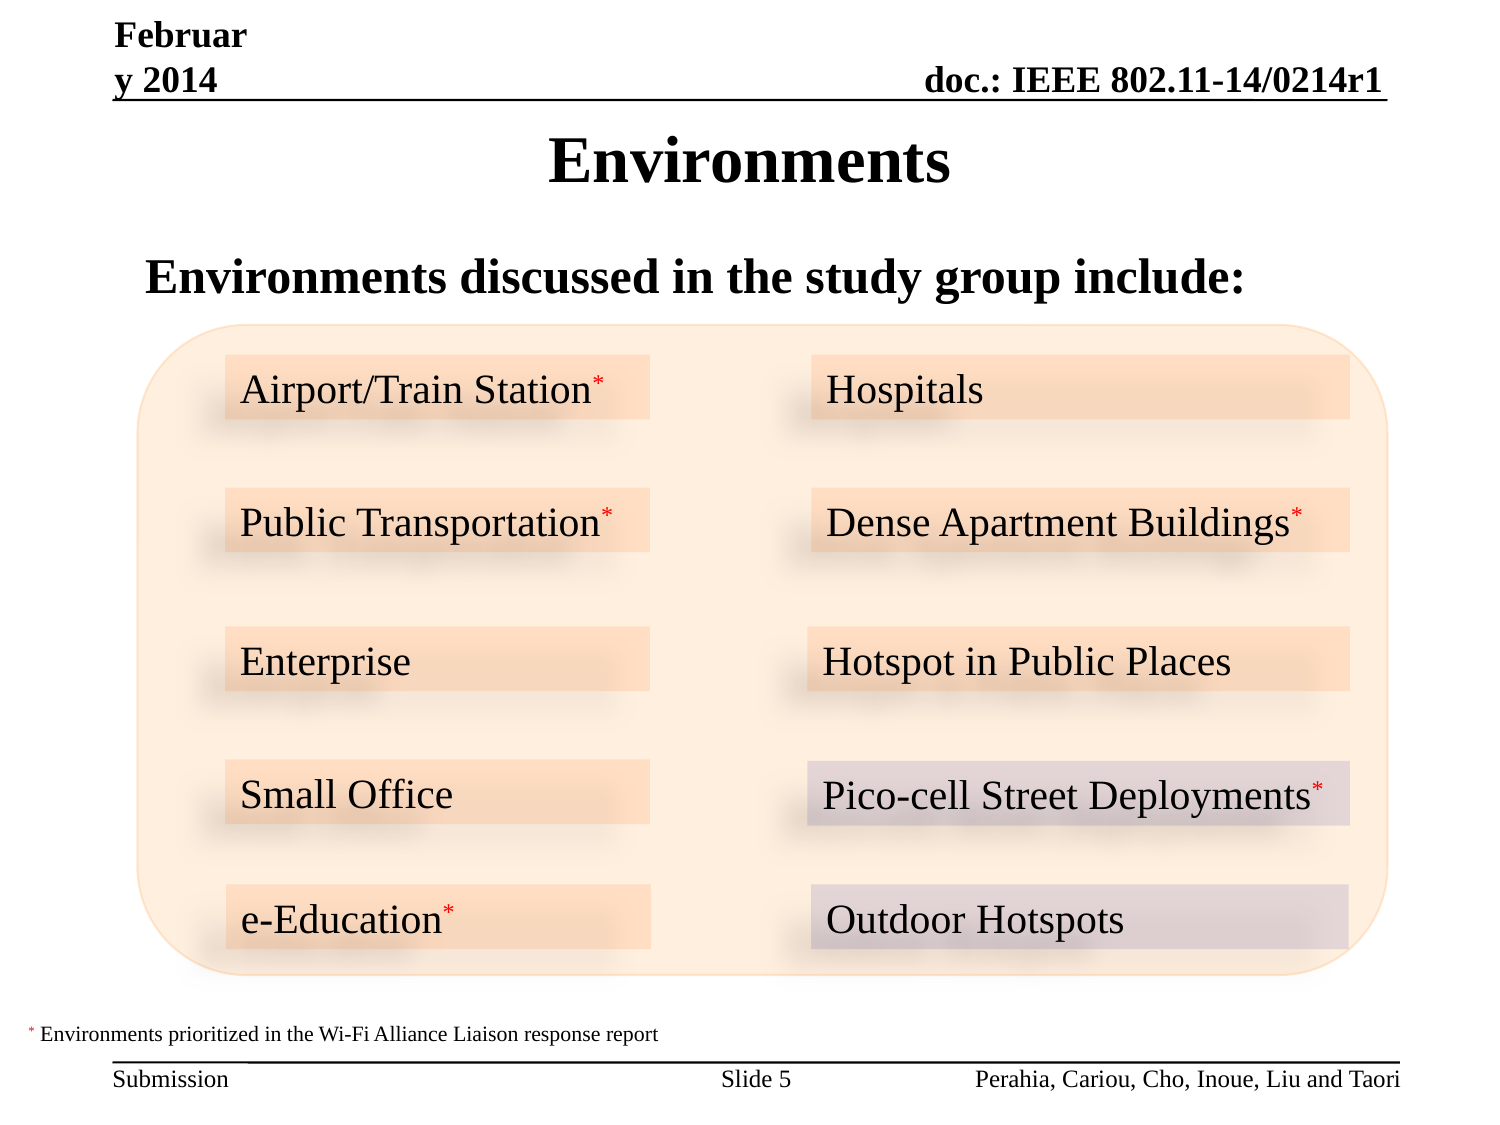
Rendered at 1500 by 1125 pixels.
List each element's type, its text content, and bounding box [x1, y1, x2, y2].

slide_number Slide 5 [712, 1062, 800, 1093]
text_box Hotspot in Public Places [807, 626, 1350, 692]
text_box e-Education* [226, 884, 651, 950]
text_box Dense Apartment Buildings* [811, 487, 1350, 553]
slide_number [114, 54, 250, 100]
text_box Small Office [225, 759, 650, 825]
title Environments [112, 112, 1388, 200]
text_box Hospitals [811, 354, 1350, 420]
text_box Environments discussed in the study group include: [130, 242, 1262, 312]
text_box Public Transportation* [225, 487, 650, 553]
text_box Airport/Train Station* [225, 354, 650, 420]
text_box Outdoor Hotspots [811, 884, 1349, 950]
text_box Enterprise [225, 626, 650, 692]
text_box Pico-cell Street Deployments* [807, 760, 1350, 826]
text_box [137, 324, 1388, 976]
footer Perahia, Cariou, Cho, Inoue, Liu and Taori [963, 1062, 1402, 1093]
text_box * Environments prioritized in the Wi-Fi Alliance Liaison response report [13, 1012, 688, 1054]
